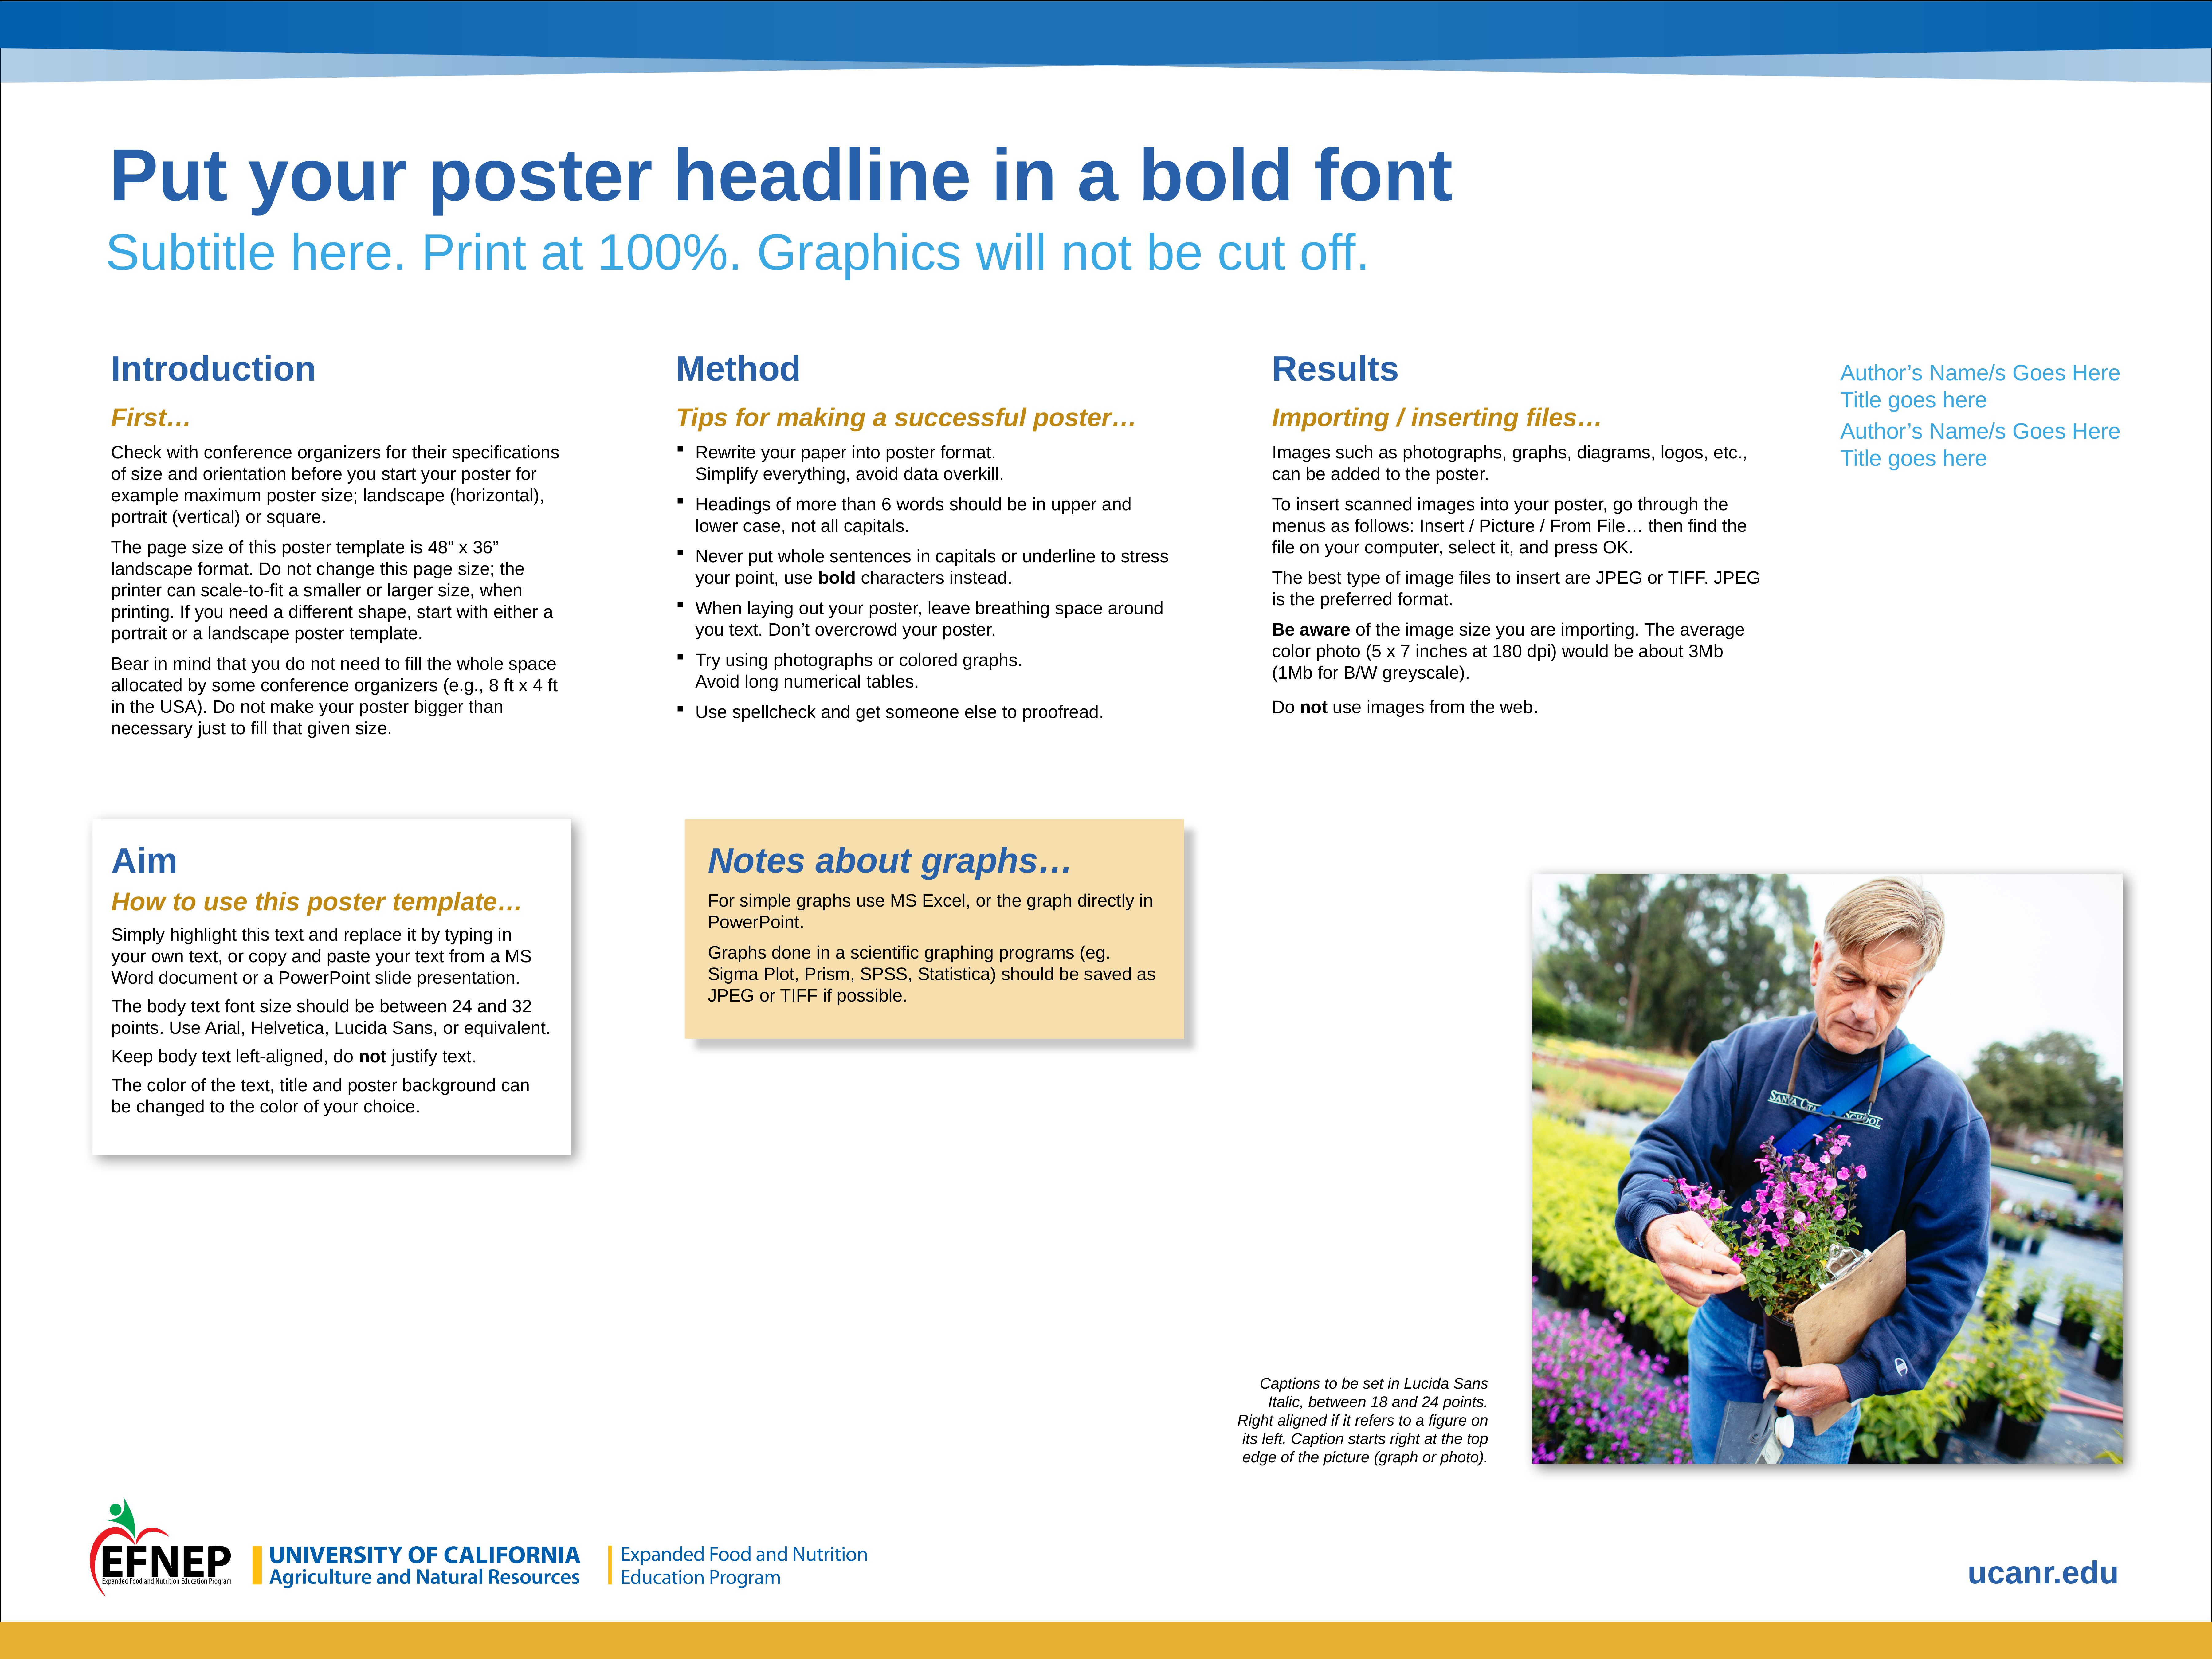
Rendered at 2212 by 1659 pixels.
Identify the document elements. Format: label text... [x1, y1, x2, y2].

text_box Captions to be set in Lucida Sans Italic, between 18 and 24 points. Right aligned if it refers to a figure on its left. Caption starts right at the top edge of the picture (graph or photo). [1225, 1364, 1498, 1475]
text_box Aim How to use this poster template… Simply highlight this text and replace it by typing in your own text, or copy and paste your text from a MS Word document or a PowerPoint slide presentation. The body text font size should be between 24 and 32 points. Use Arial, Helvetica, Lucida Sans, or equivalent. Keep body text left-aligned, do not justify text. The color of the text, title and poster background can be changed to the color of your choice. [93, 887, 571, 1155]
picture [88, 1496, 887, 1598]
text_box Introduction First… Check with conference organizers for their specifications of size and orientation before you start your poster for example maximum poster size; landscape (horizontal), portrait (vertical) or square. The page size of this poster template is 48” x 36” landscape format. Do not change this page size; the printer can scale-to-fit a smaller or larger size, when printing. If you need a different shape, start with either a portrait or a landscape poster template. Bear in mind that you do not need to fill the whole space allocated by some conference organizers (e.g., 8 ft x 4 ft in the USA). Do not make your poster bigger than necessary just to fill that given size. [93, 327, 592, 887]
text_box ucanr.edu [1870, 1549, 2124, 1592]
text_box Put your poster headline in a bold font [105, 112, 2067, 218]
text_box Method Tips for making a successful poster… Rewrite your paper into poster format. Simplify everything, avoid data overkill. Headings of more than 6 words should be in upper and lower case, not all capitals. Never put whole sentences in capitals or underline to stress your point, use bold characters instead. When laying out your poster, leave breathing space around you text. Don’t overcrowd your poster. Try using photographs or colored graphs. Avoid long numerical tables. Use spellcheck and get someone else to proofread. [658, 331, 1188, 874]
picture [0, 1, 2212, 83]
text_box Author’s Name/s Goes Here Title goes here Author’s Name/s Goes Here Title goes here [1822, 340, 2210, 613]
picture [1532, 874, 2123, 1464]
text_box Subtitle here. Print at 100%. Graphics will not be cut off. [101, 216, 1822, 331]
text_box Results Importing / inserting files… Images such as photographs, graphs, diagrams, logos, etc., can be added to the poster. To insert scanned images into your poster, go through the menus as follows: Insert / Picture / From File… then find the file on your computer, select it, and press OK. The best type of image files to insert are JPEG or TIFF. JPEG is the preferred format. Be aware of the image size you are importing. The average color photo (5 x 7 inches at 180 dpi) would be about 3Mb (1Mb for B/W greyscale). Do not use images from the web. [1254, 331, 1784, 851]
text_box Notes about graphs… For simple graphs use MS Excel, or the graph directly in PowerPoint. Graphs done in a scientific graphing programs (eg. Sigma Plot, Prism, SPSS, Statistica) should be saved as JPEG or TIFF if possible. [685, 874, 1184, 1039]
text_box [0, 1622, 2212, 1659]
